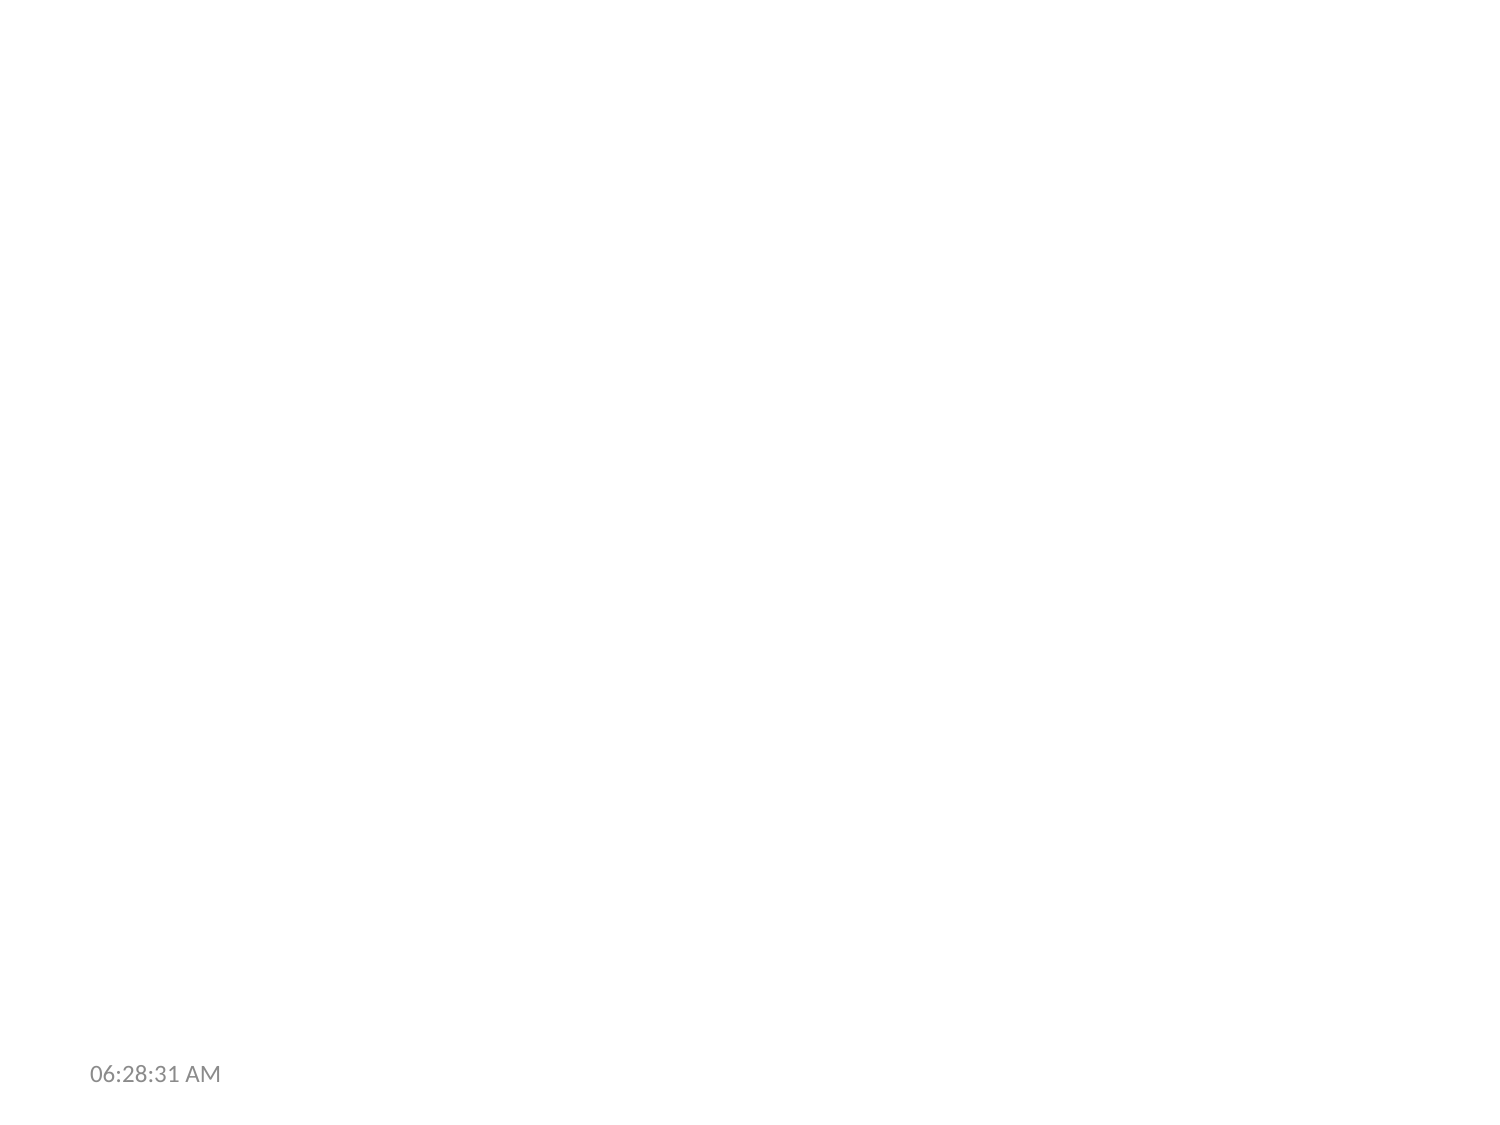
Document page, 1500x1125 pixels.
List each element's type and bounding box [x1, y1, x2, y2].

slide_number [75, 1042, 425, 1103]
